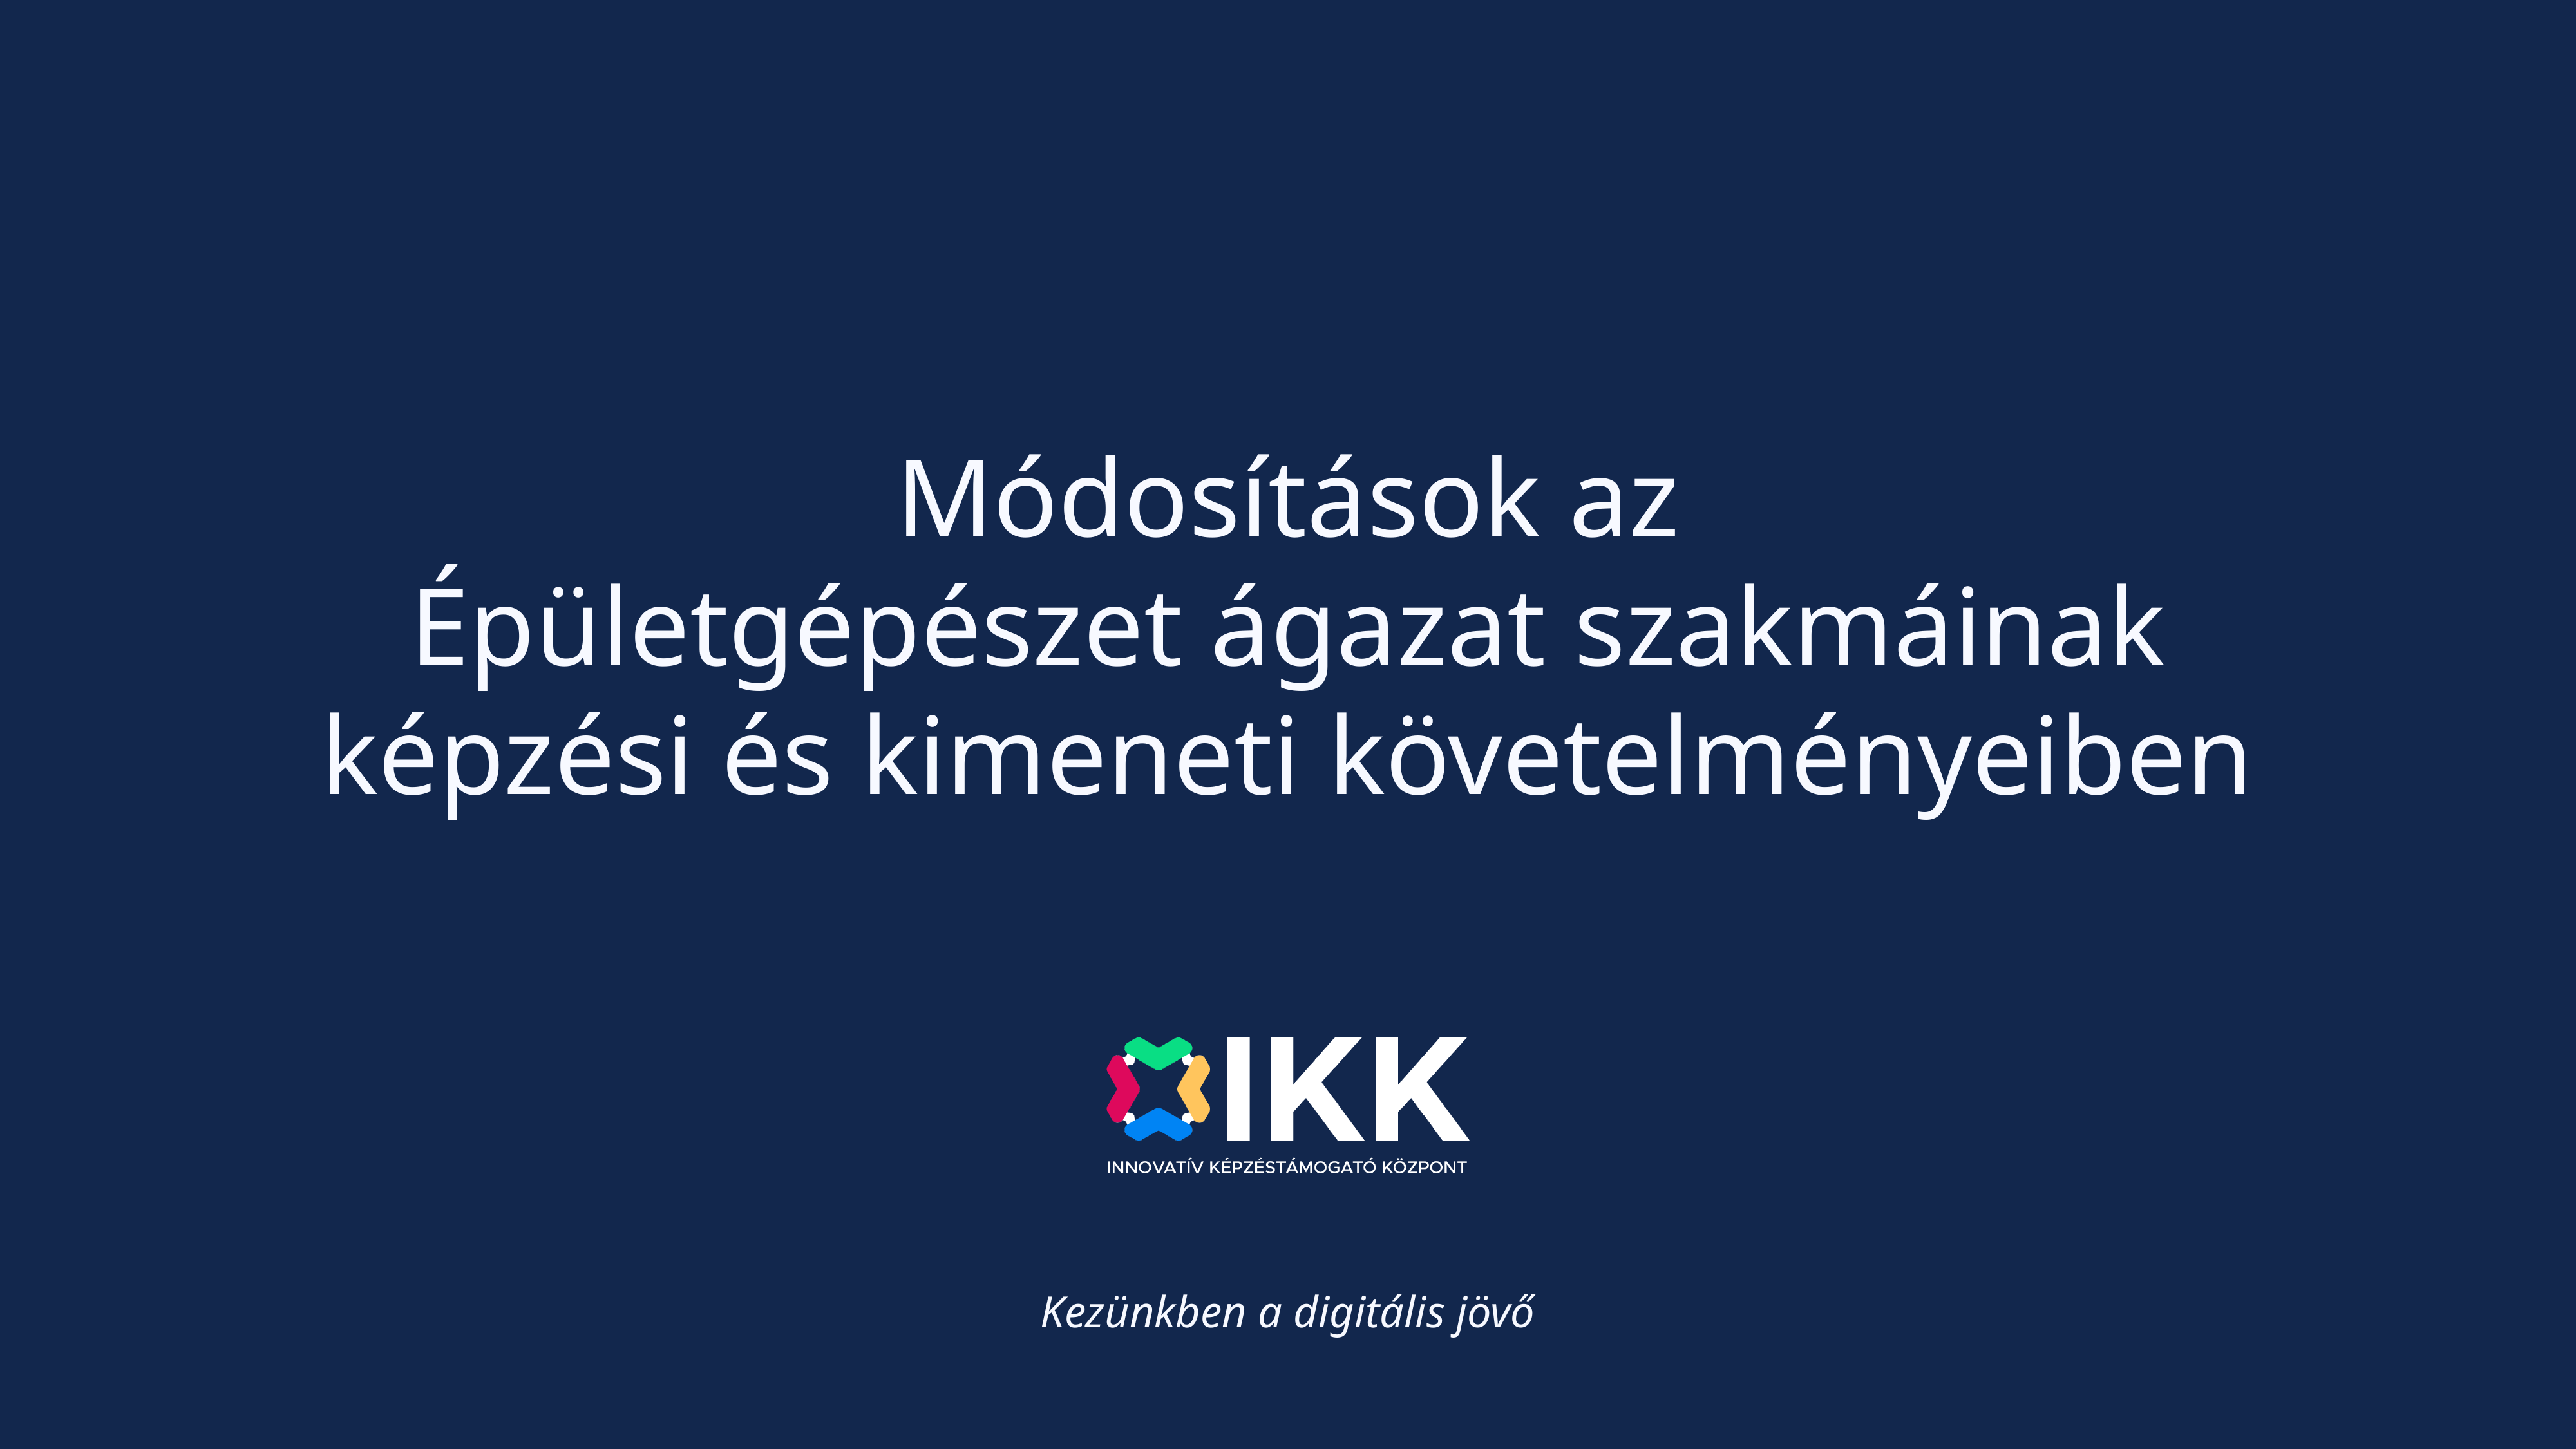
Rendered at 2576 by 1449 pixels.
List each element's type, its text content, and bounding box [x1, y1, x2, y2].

text_box Kezünkben a digitális jövő [998, 1258, 1578, 1316]
list Módosítások az Épületgépészet ágazat szakmáinak képzési és kimeneti követelményeiben [240, 430, 2336, 560]
picture [1106, 1037, 1470, 1173]
